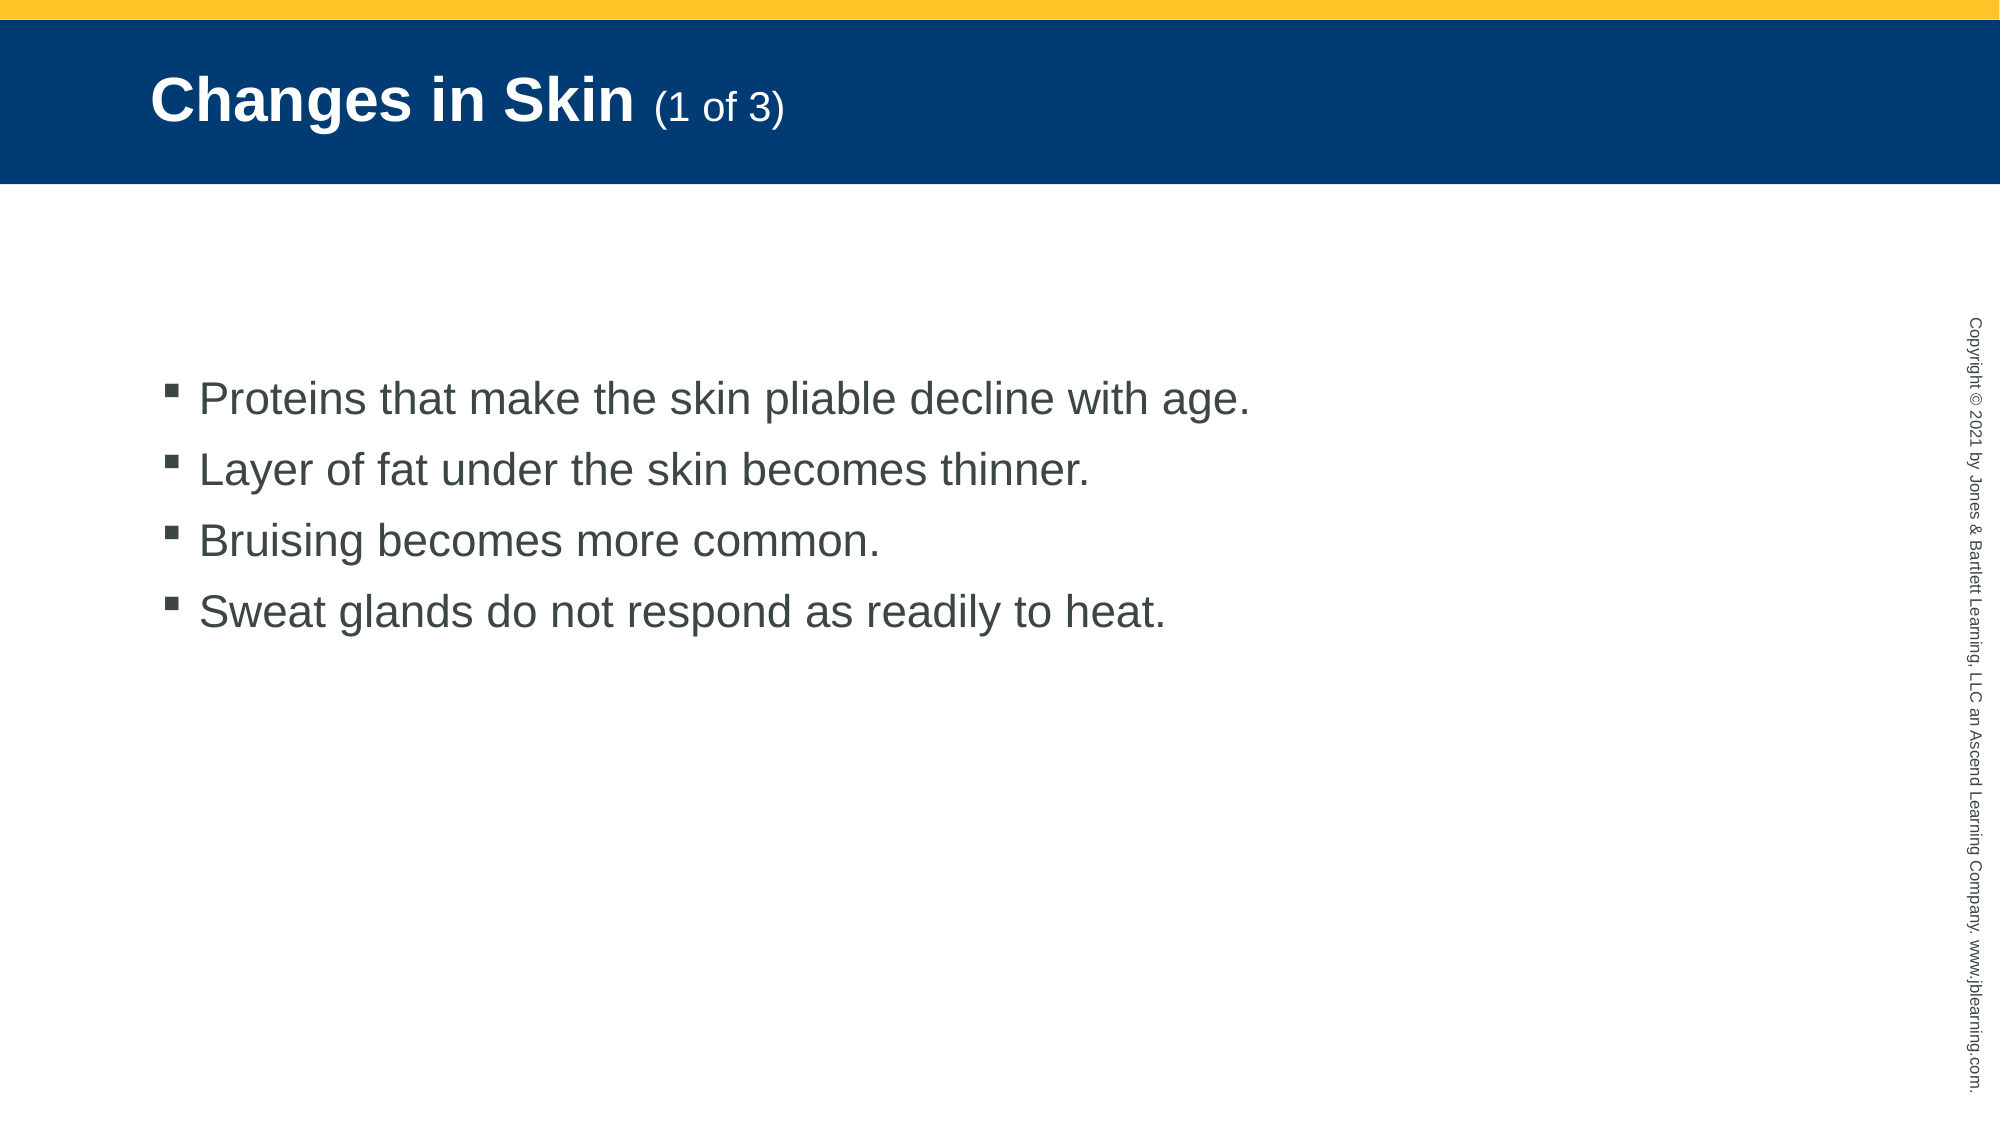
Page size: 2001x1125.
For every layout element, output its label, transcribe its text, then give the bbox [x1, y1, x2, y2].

title Changes in Skin (1 of 3) [0, 19, 2000, 185]
list Proteins that make the skin pliable decline with age. Layer of fat under the skin becomes thinner. Bruising becomes more common. Sweat glands do not respond as readily to heat. [146, 361, 1859, 1016]
